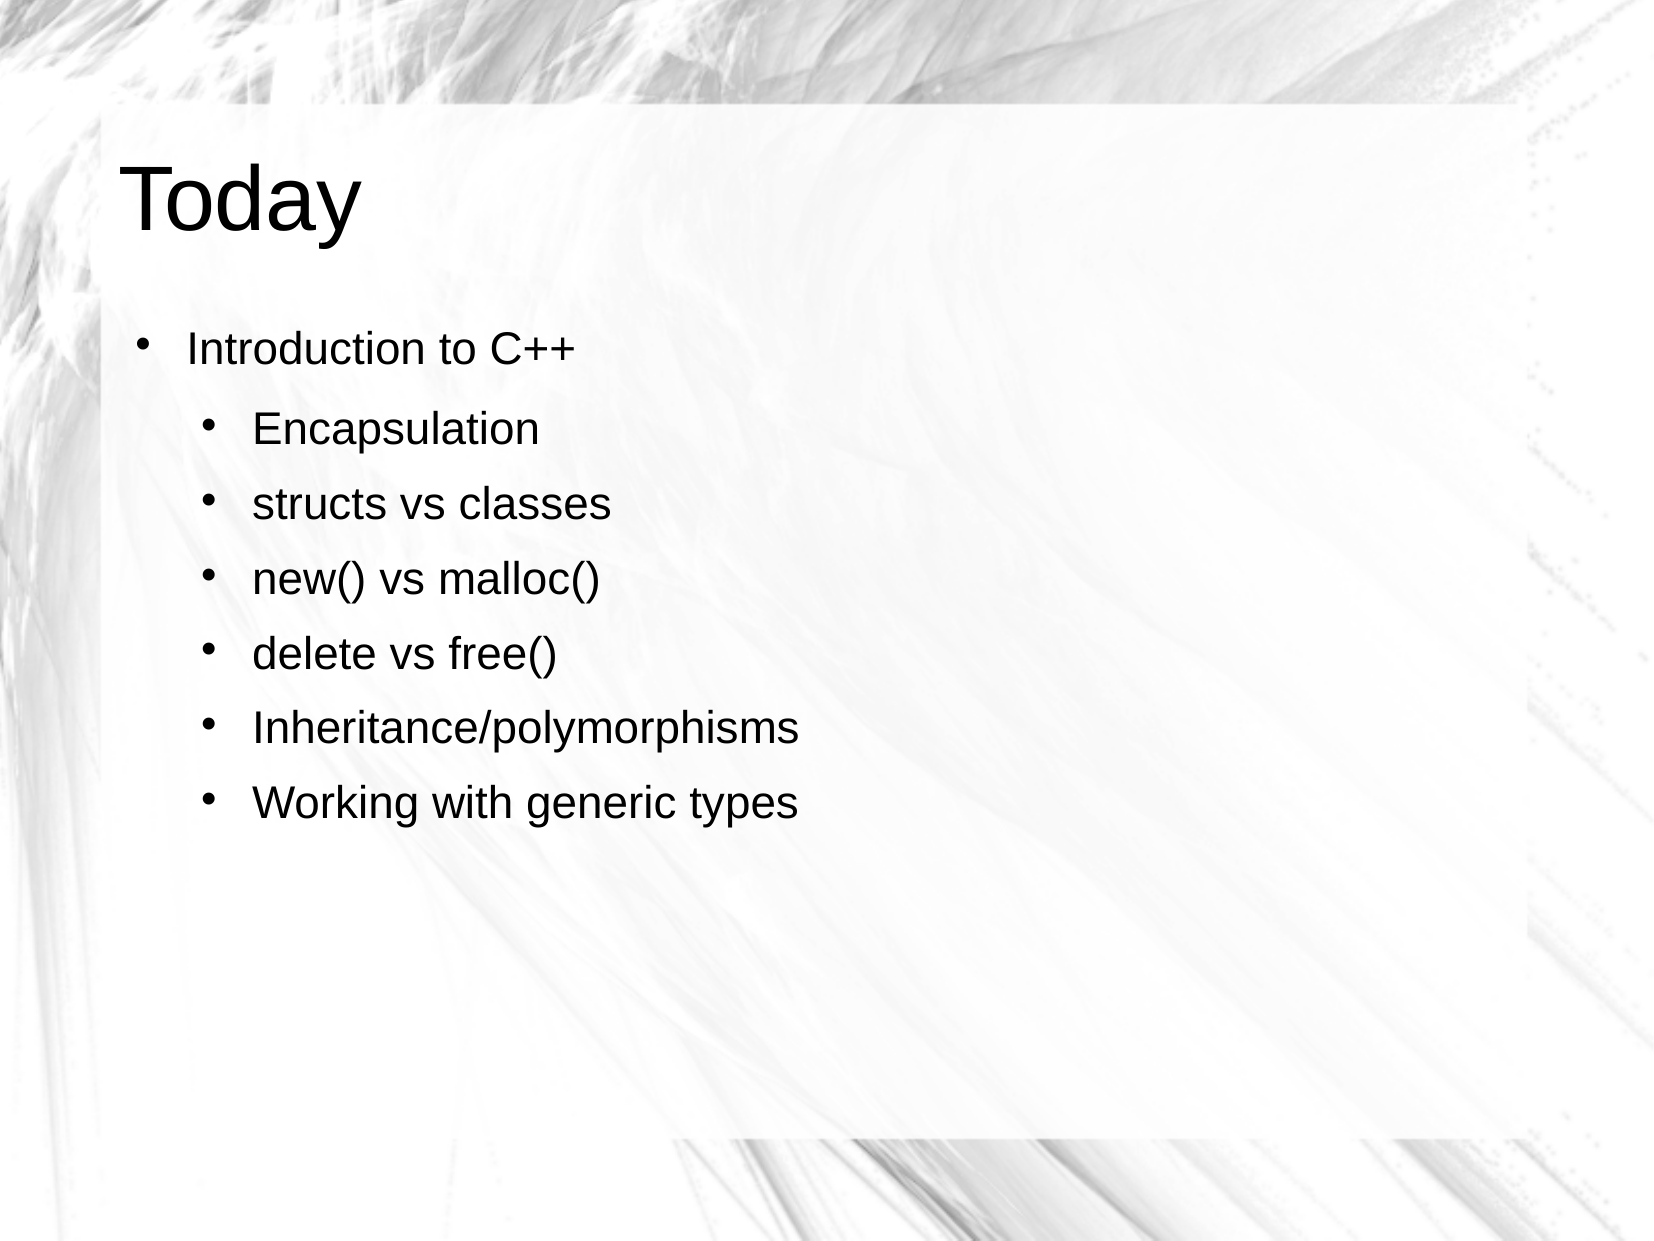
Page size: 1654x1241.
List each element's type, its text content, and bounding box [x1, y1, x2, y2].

title Today [118, 93, 1506, 299]
picture [0, 0, 1654, 1241]
list Introduction to C++ Encapsulation structs vs classes new() vs malloc() delete vs free() Inheritance/polymorphisms Working with generic types [118, 319, 1571, 1109]
